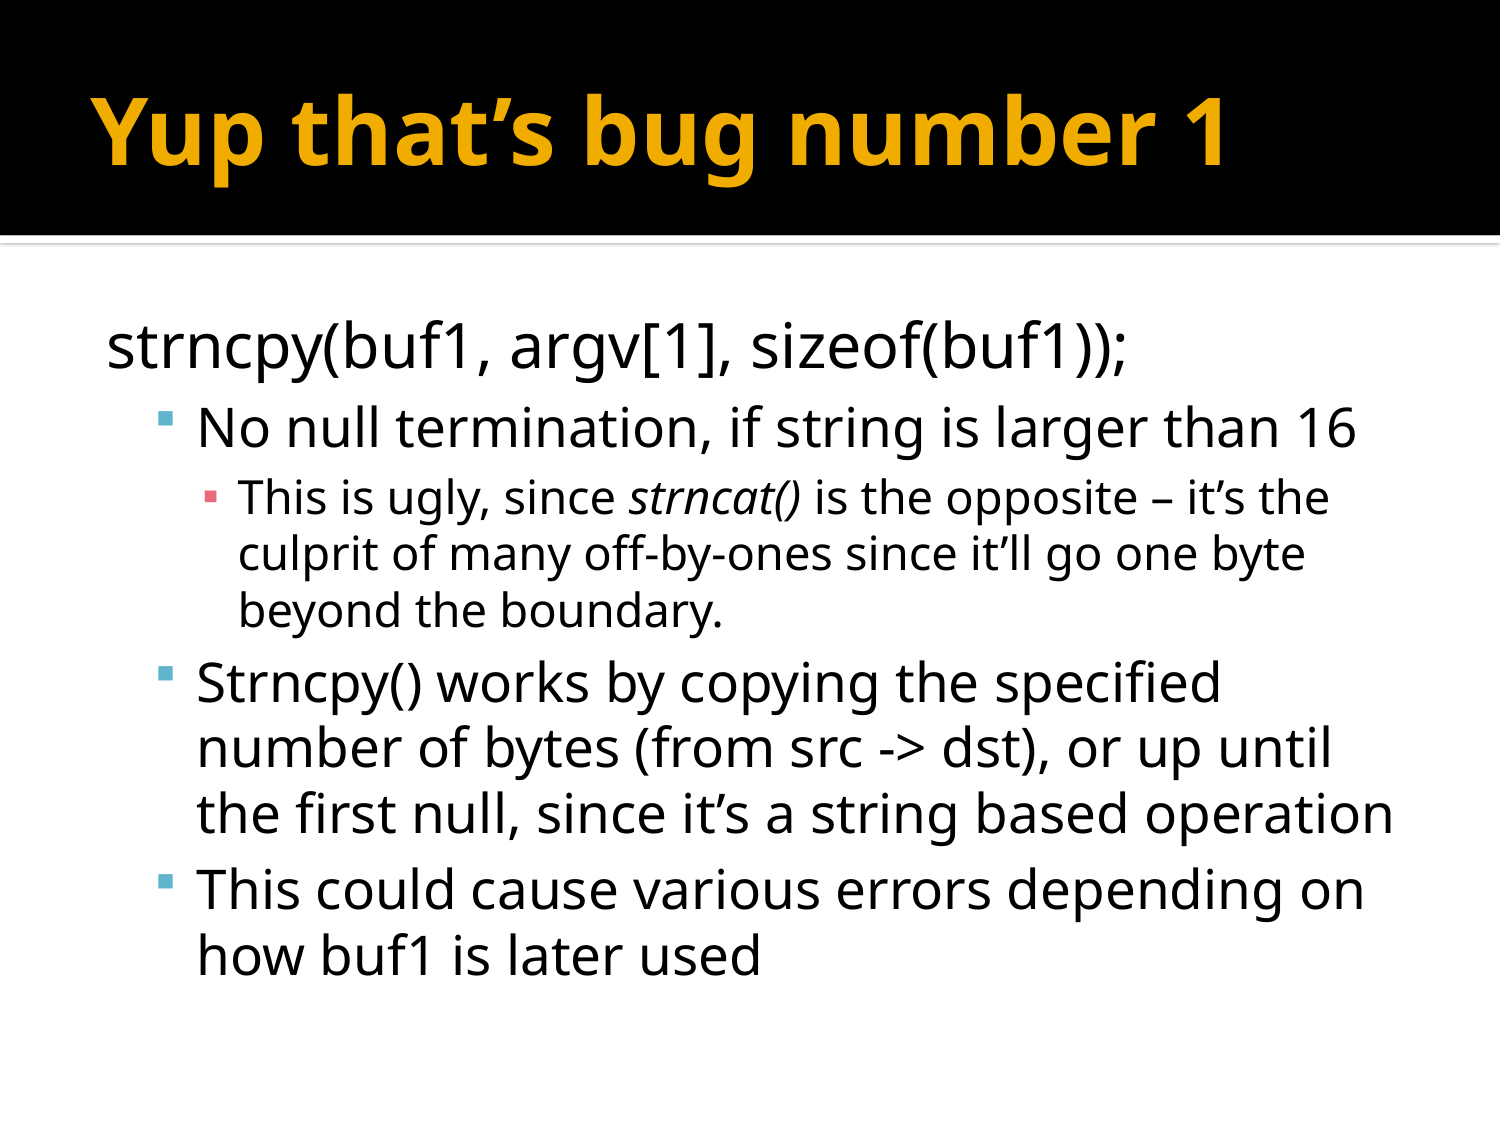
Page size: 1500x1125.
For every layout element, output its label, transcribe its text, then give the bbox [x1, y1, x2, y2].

list strncpy(buf1, argv[1], sizeof(buf1)); No null termination, if string is larger than 16 This is ugly, since strncat() is the opposite – it’s the culprit of many off-by-ones since it’ll go one byte beyond the boundary. Strncpy() works by copying the specified number of bytes (from src -> dst), or up until the first null, since it’s a string based operation This could cause various errors depending on how buf1 is later used [75, 291, 1425, 1050]
title Yup that’s bug number 1 [75, 25, 1425, 231]
